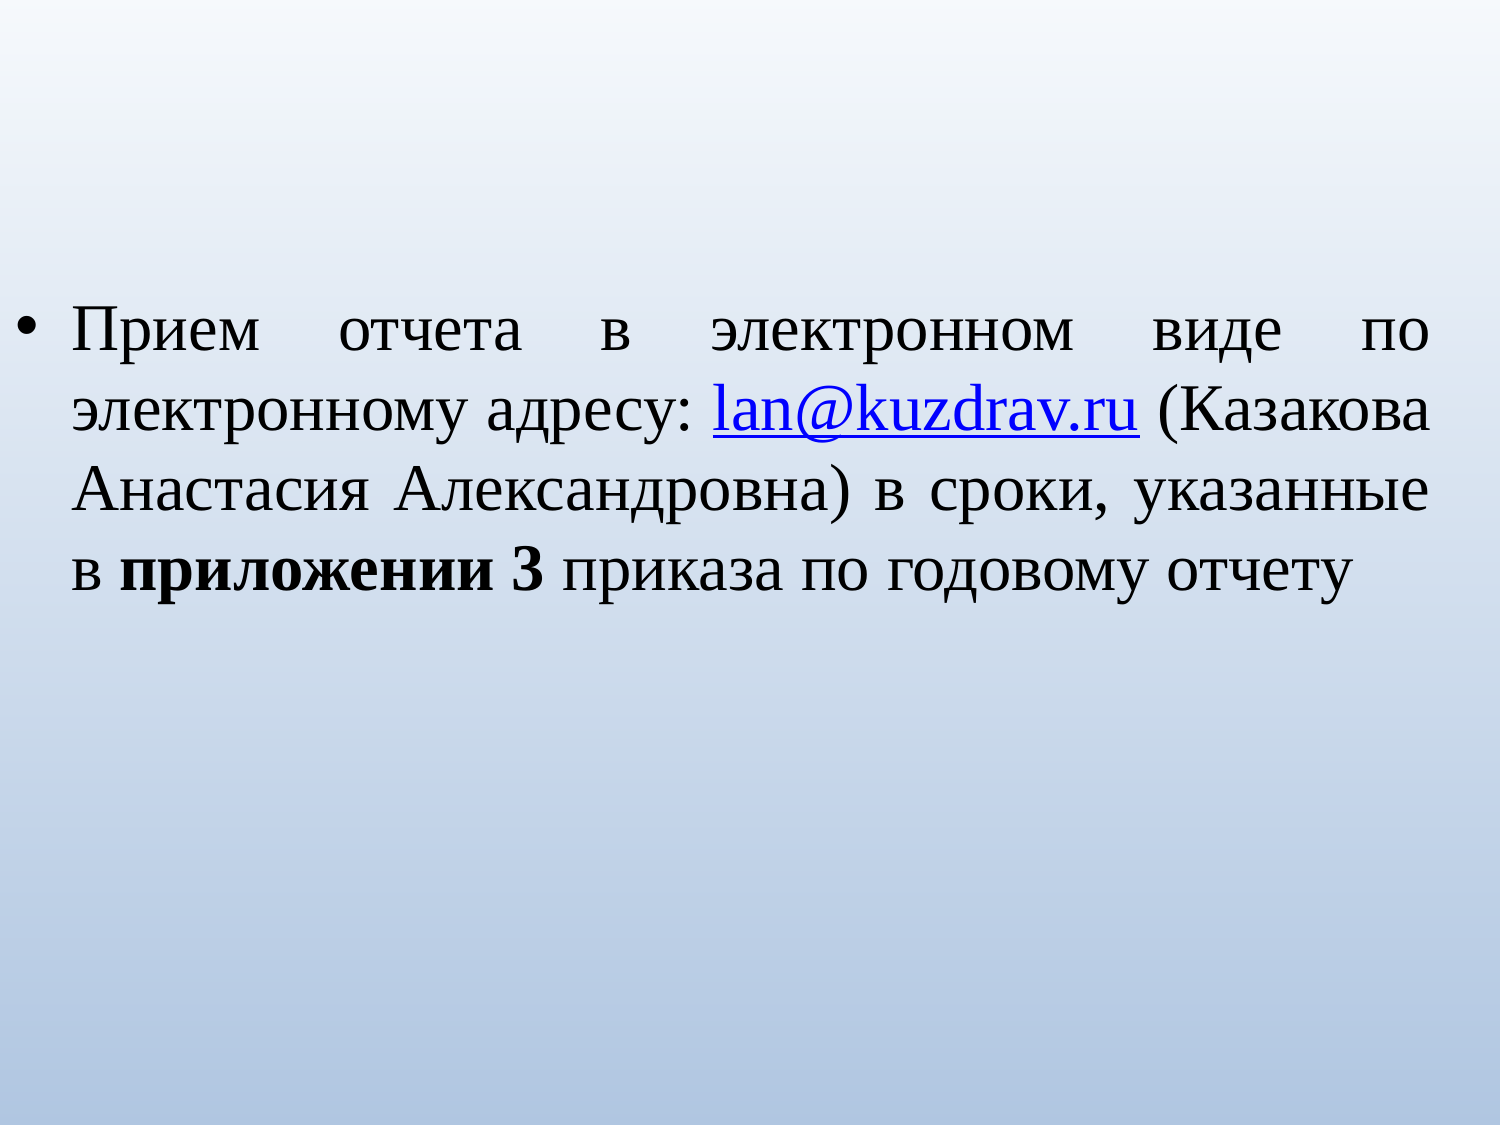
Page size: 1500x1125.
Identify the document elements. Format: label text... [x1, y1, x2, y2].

list Прием отчета в электронном виде по электронному адресу: lan@kuzdrav.ru (Казакова Анастасия Александровна) в сроки, указанные в приложении 3 приказа по годовому отчету [0, 89, 1448, 1006]
